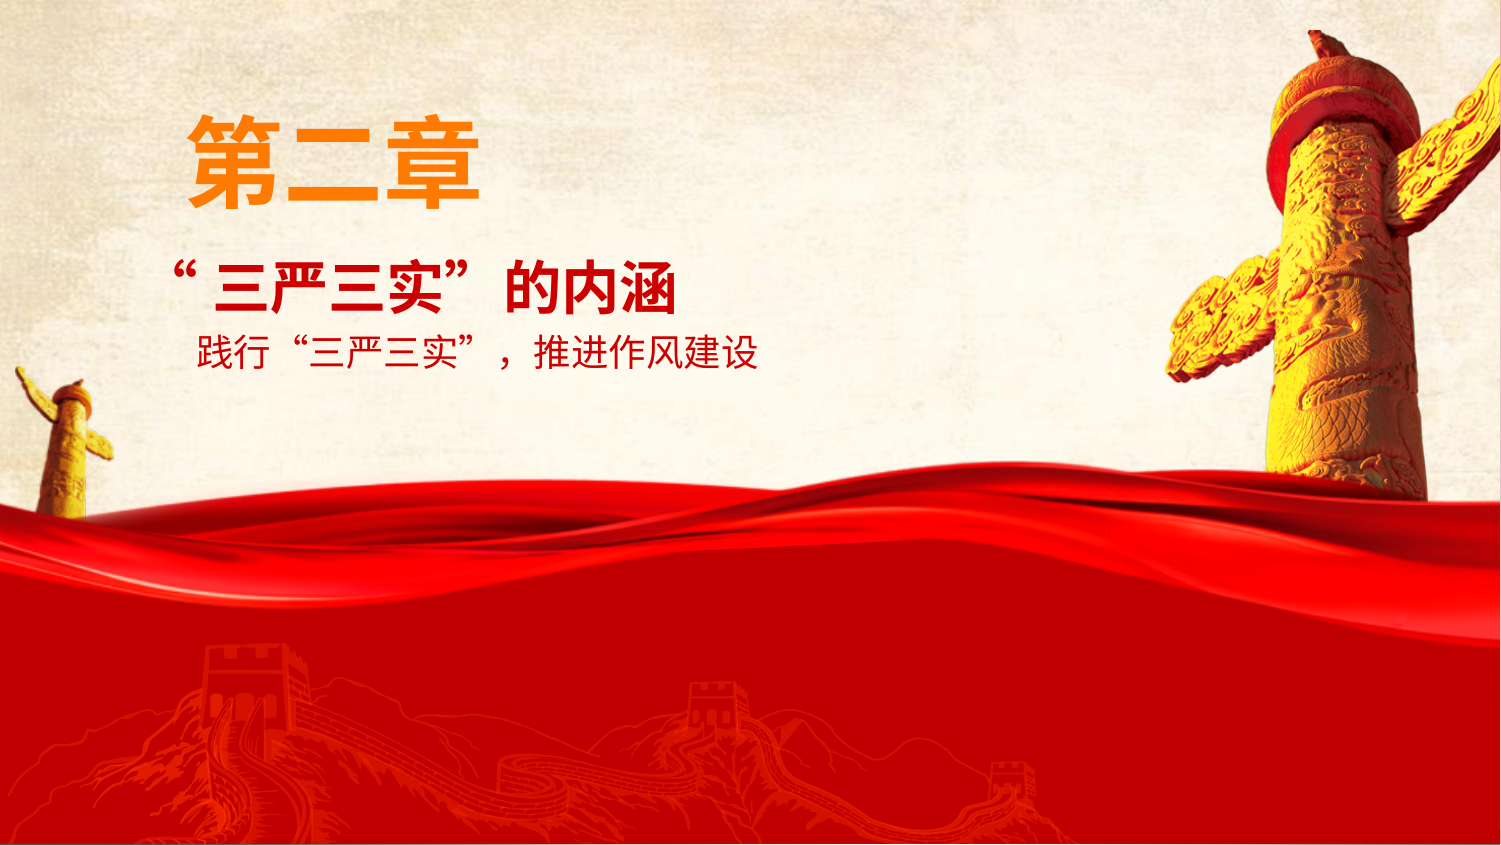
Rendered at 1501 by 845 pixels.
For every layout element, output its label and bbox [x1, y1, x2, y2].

picture [0, 0, 1501, 365]
text_box [0, 365, 1501, 844]
